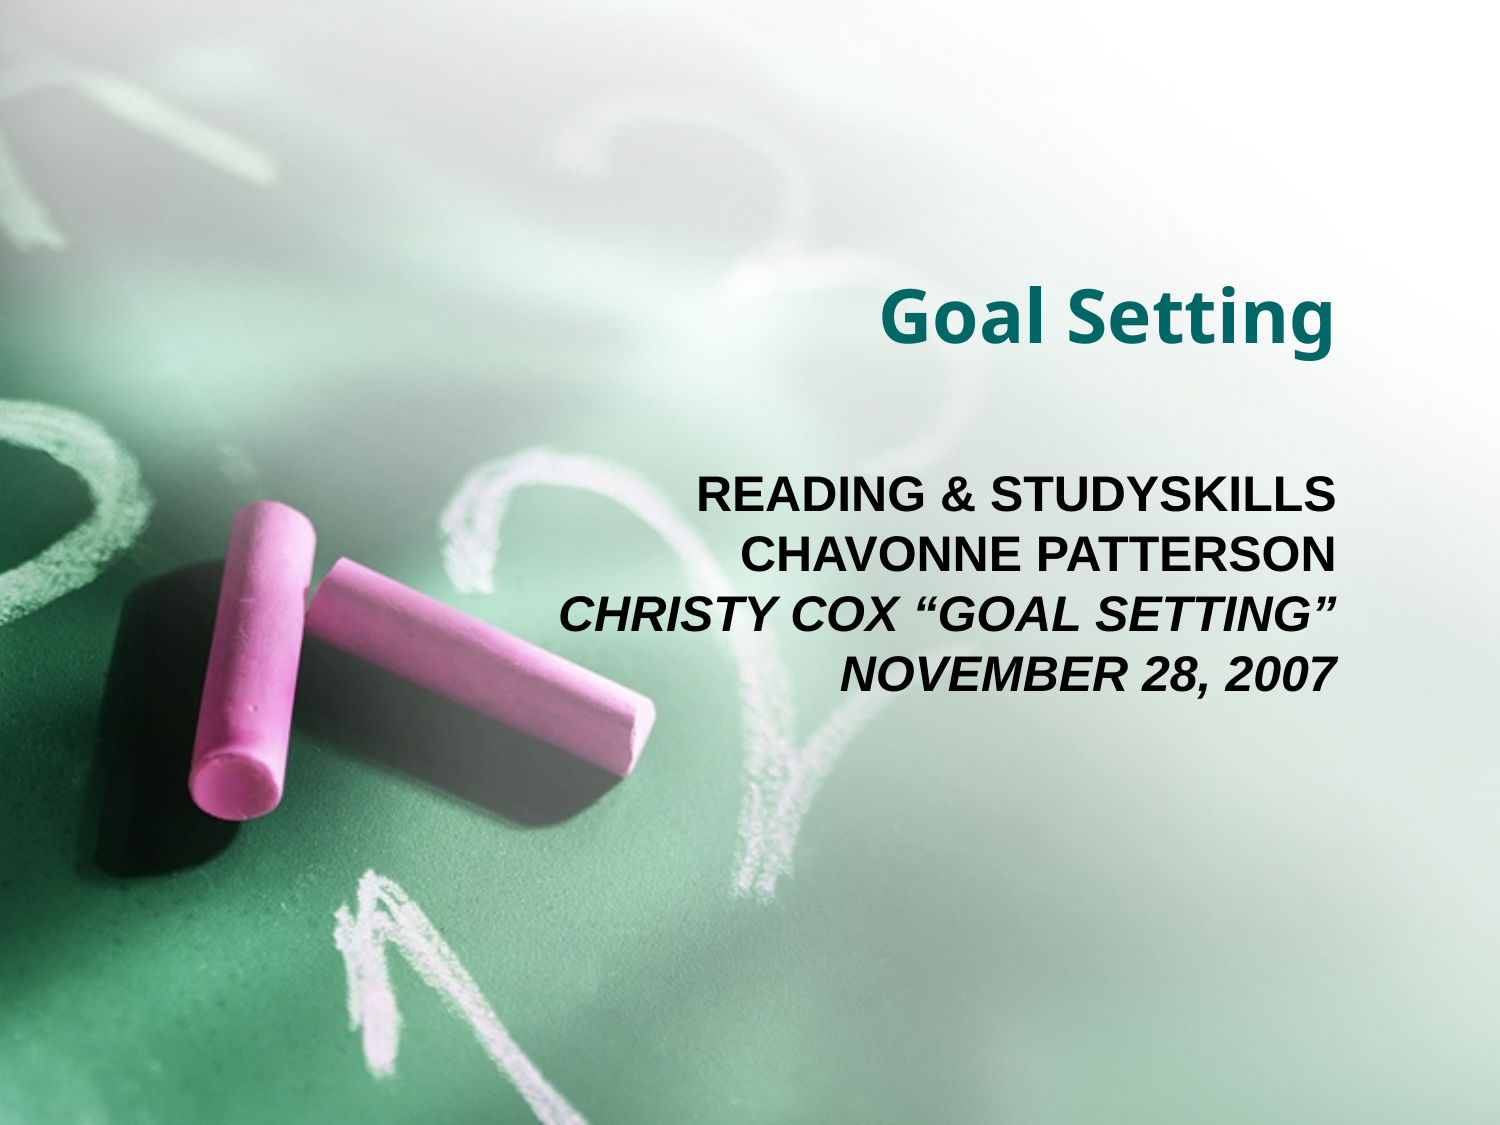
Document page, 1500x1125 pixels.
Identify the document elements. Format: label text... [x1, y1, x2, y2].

title Goal Setting [133, 219, 1353, 408]
picture [0, 0, 1500, 1125]
subtitle READING & STUDYSKILLS CHAVONNE PATTERSON CHRISTY COX “GOAL SETTING” NOVEMBER 28, 2007 [490, 453, 1353, 637]
